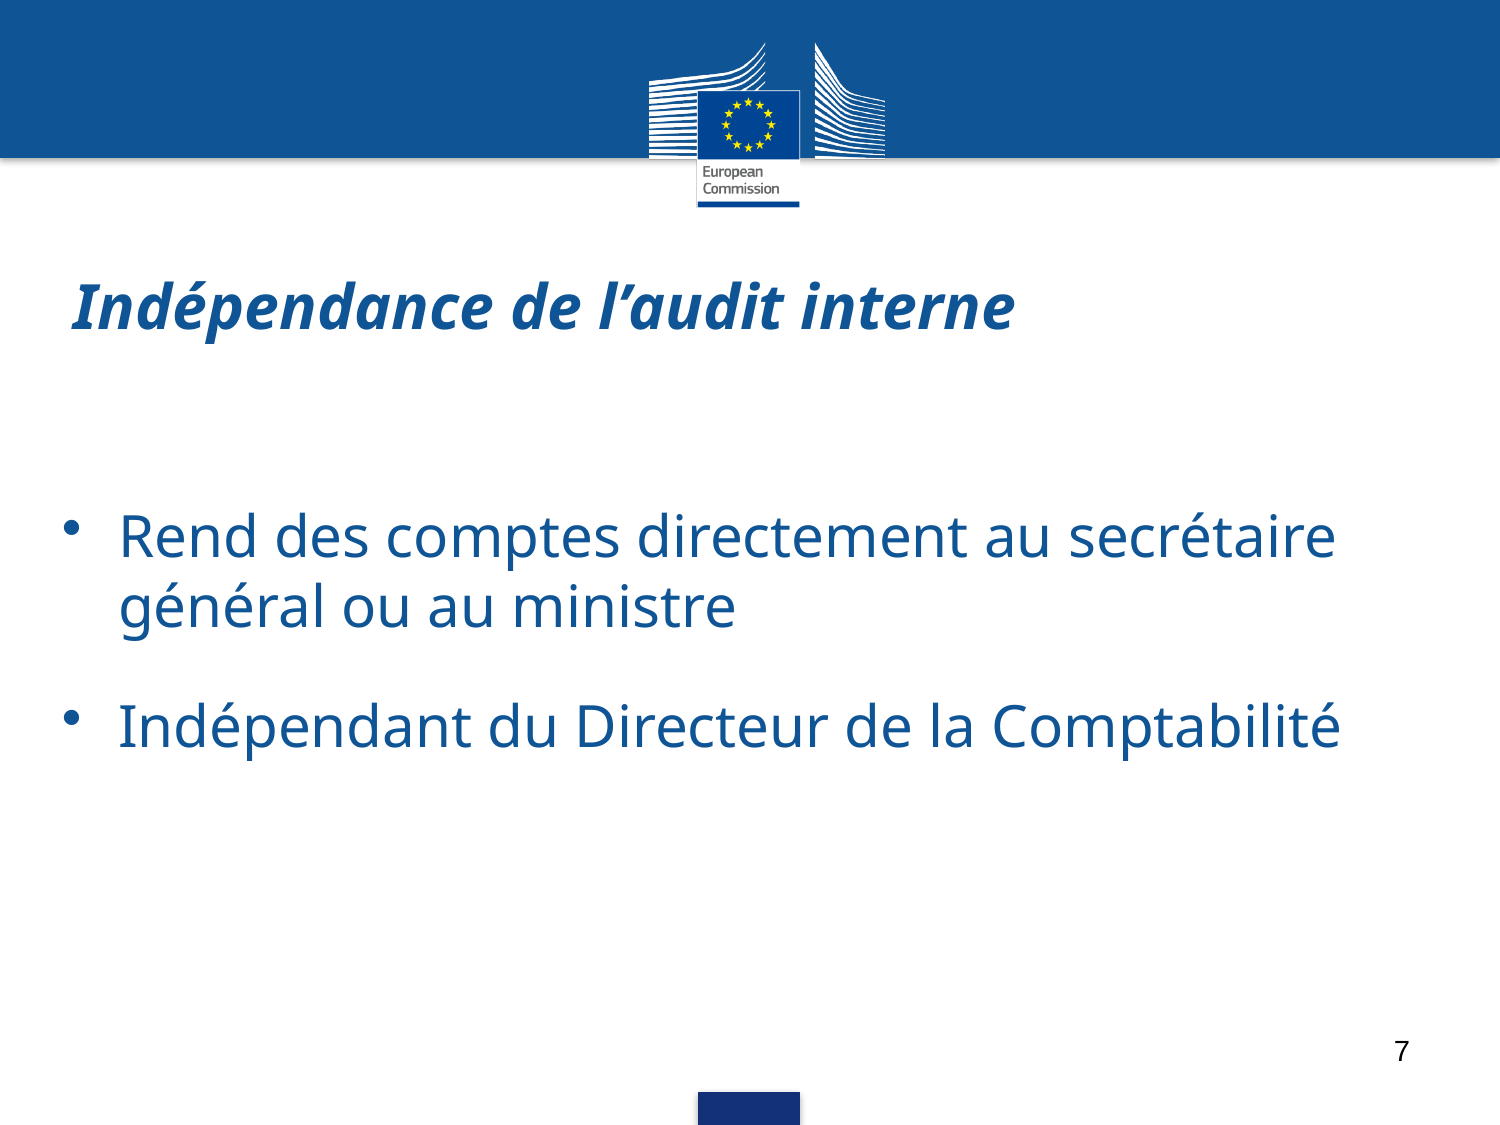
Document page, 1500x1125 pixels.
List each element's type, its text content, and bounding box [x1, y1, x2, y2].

title Indépendance de l’audit interne [0, 210, 1500, 399]
picture [649, 42, 885, 208]
slide_number 7 [1074, 1024, 1426, 1103]
list Rend des comptes directement au secrétaire général ou au ministre Indépendant du Directeur de la Comptabilité [46, 491, 1398, 960]
